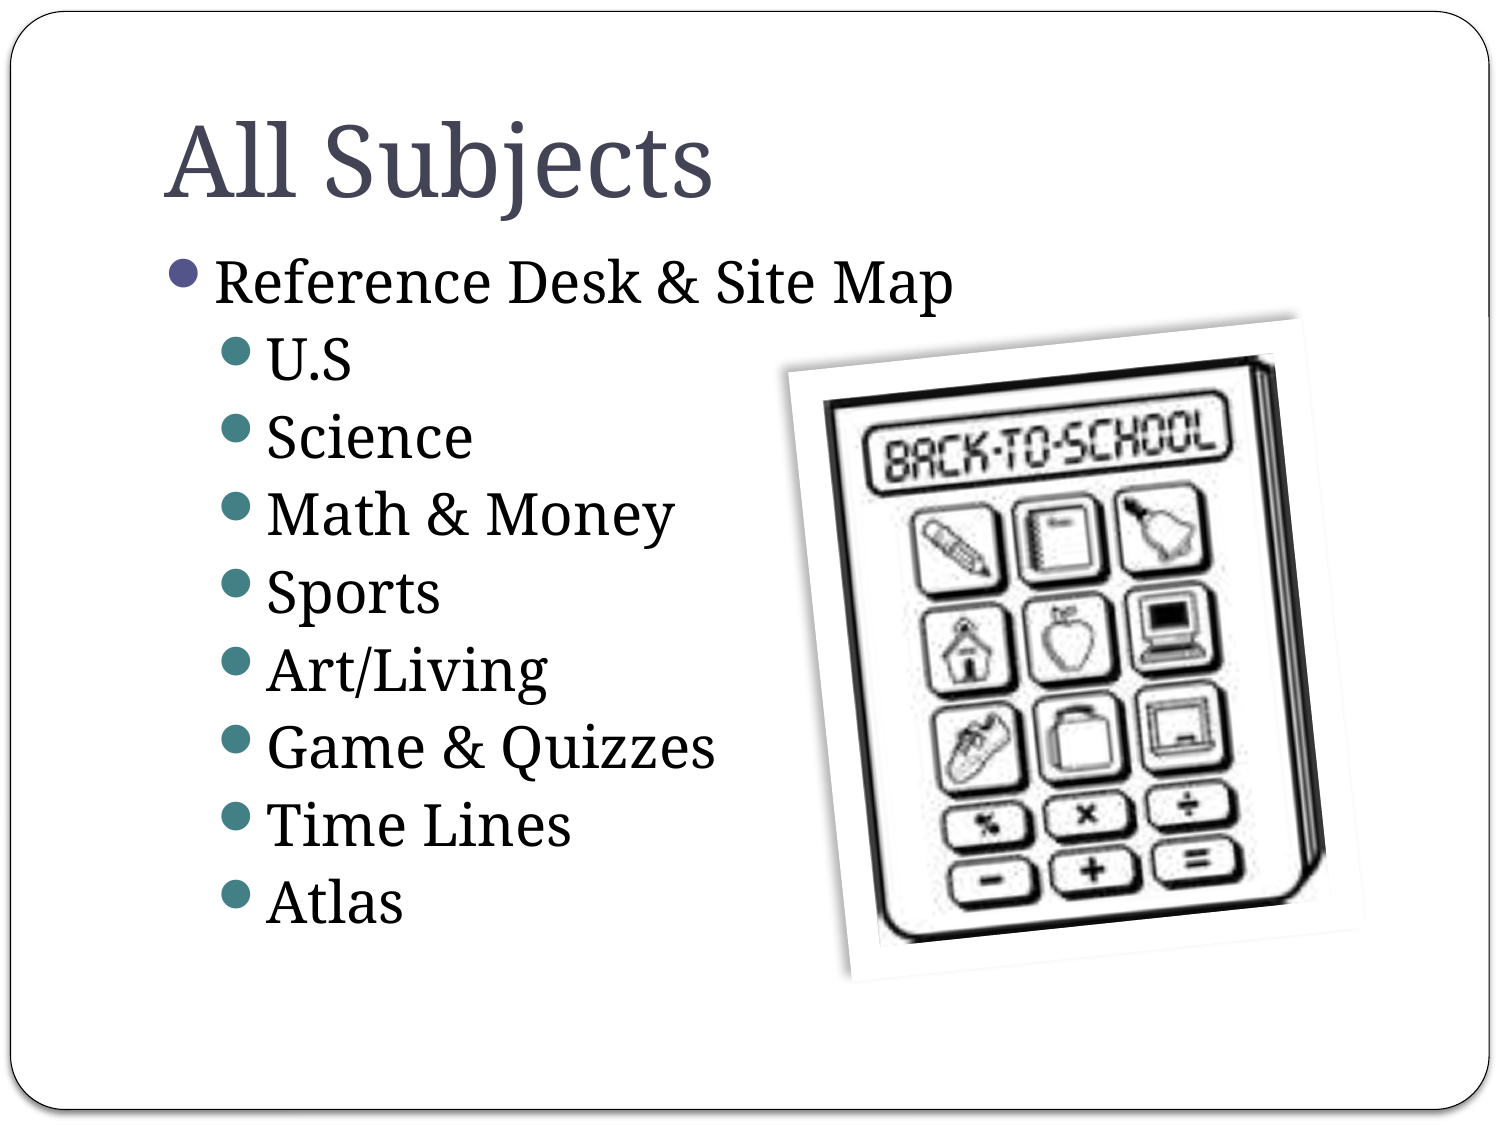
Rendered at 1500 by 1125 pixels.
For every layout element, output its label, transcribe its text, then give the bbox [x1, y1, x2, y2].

picture [824, 355, 1331, 946]
title All Subjects [150, 45, 1425, 233]
list Reference Desk & Site Map U.S Science Math & Money Sports Art/Living Game & Quizzes Time Lines Atlas [150, 237, 1425, 988]
